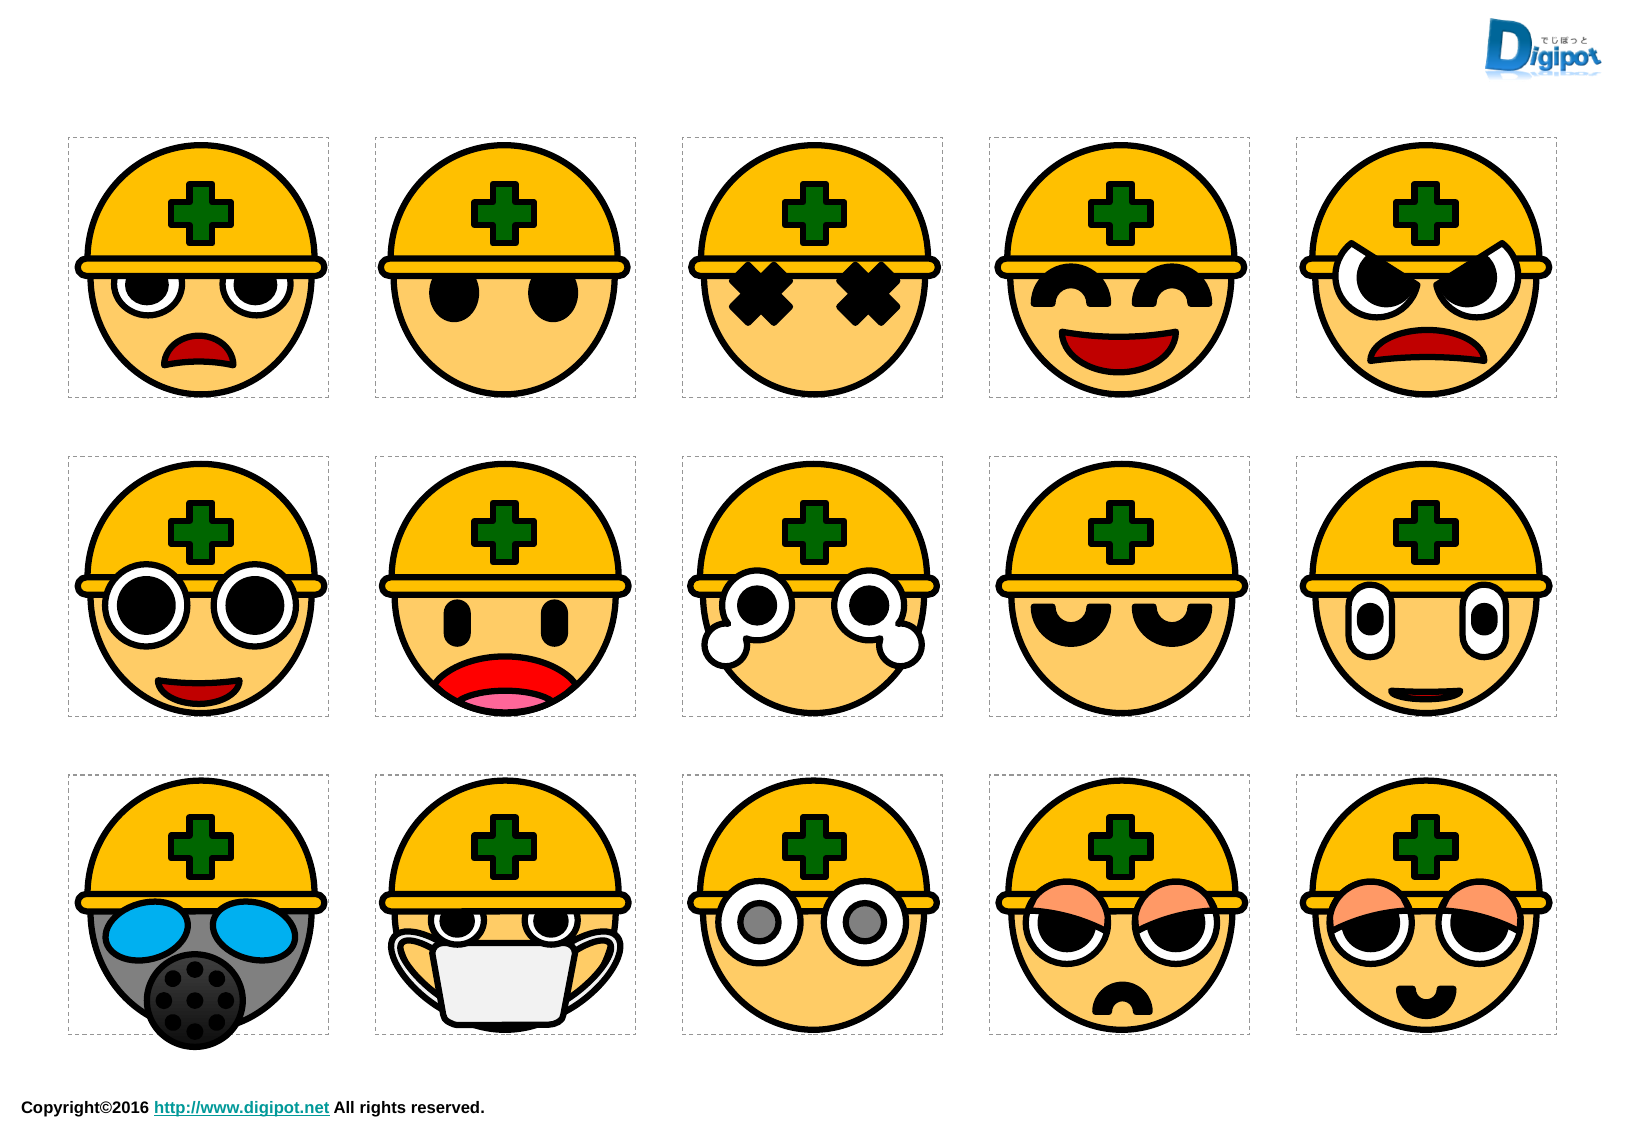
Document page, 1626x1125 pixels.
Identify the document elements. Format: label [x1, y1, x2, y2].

text_box [689, 780, 938, 1030]
text_box [998, 463, 1246, 714]
text_box [1302, 780, 1550, 1030]
text_box [380, 144, 628, 395]
text_box [690, 144, 939, 395]
text_box [997, 144, 1245, 395]
text_box [77, 780, 325, 1048]
picture [1485, 18, 1602, 82]
text_box [381, 463, 629, 714]
text_box [77, 144, 325, 395]
text_box [1302, 463, 1550, 714]
text_box [998, 780, 1246, 1040]
text_box [689, 463, 938, 714]
text_box [1302, 144, 1550, 395]
text_box [379, 780, 632, 1030]
text_box [77, 463, 325, 714]
